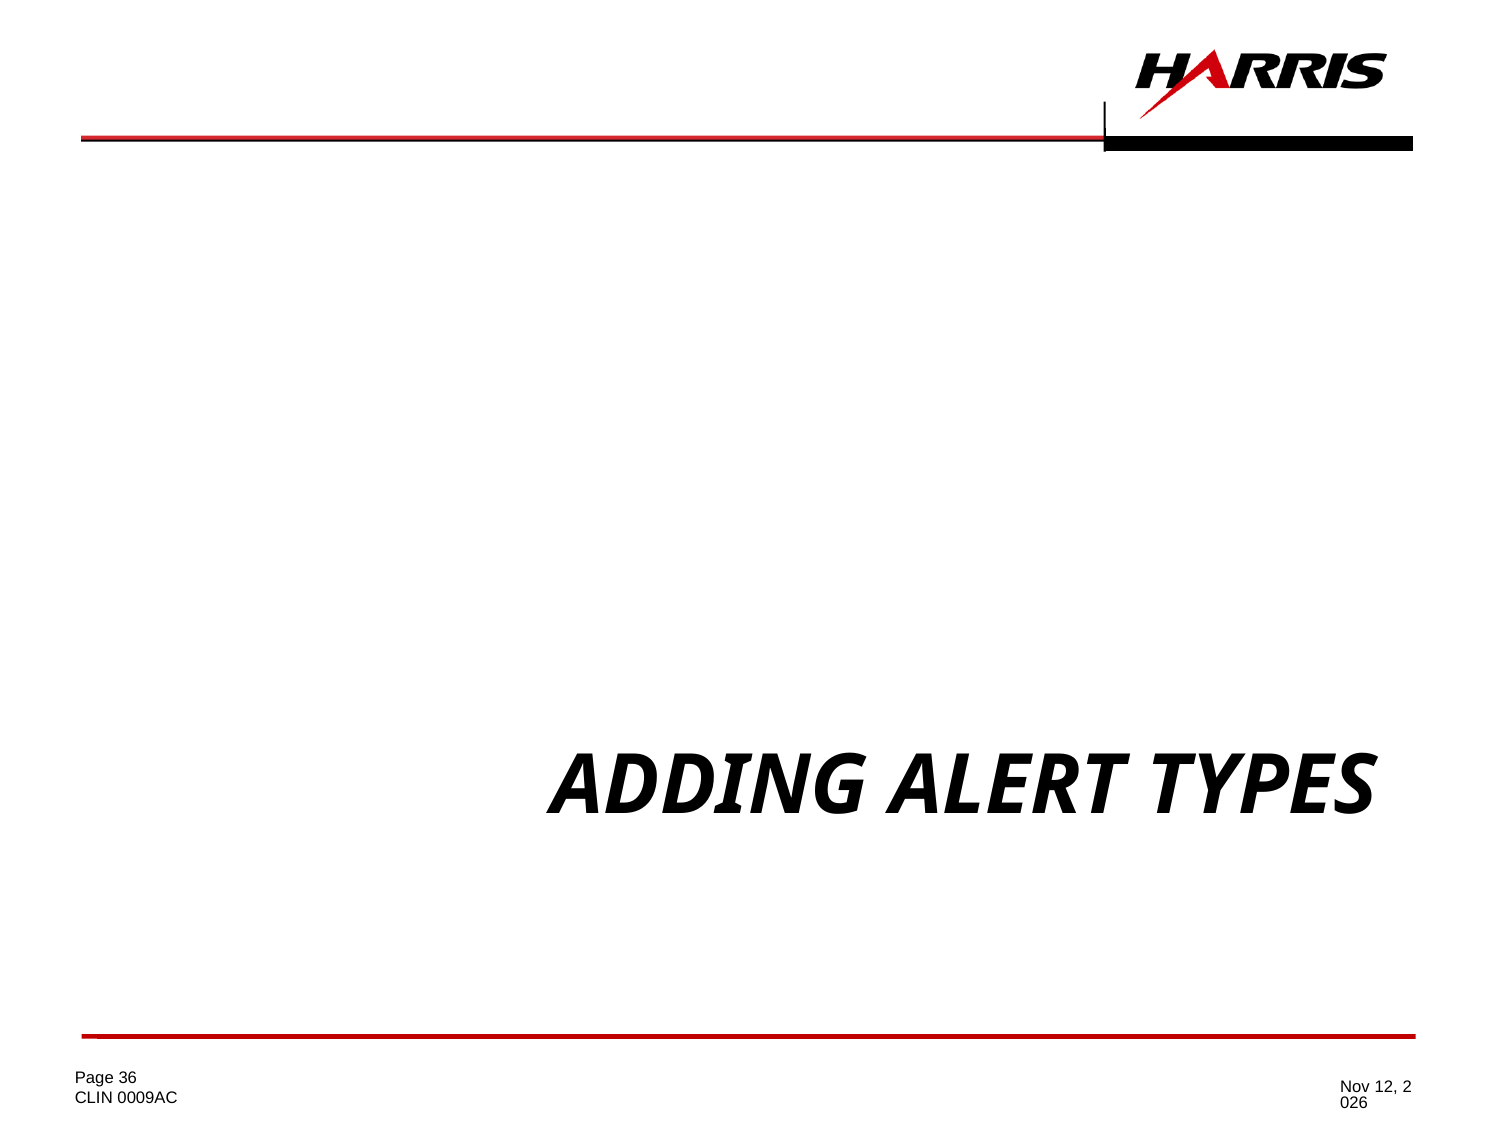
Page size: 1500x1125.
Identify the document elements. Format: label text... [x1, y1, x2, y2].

title Adding Alert Types [118, 722, 1394, 947]
picture [1135, 49, 1387, 119]
slide_number 6-Oct-14 [1324, 1063, 1435, 1108]
